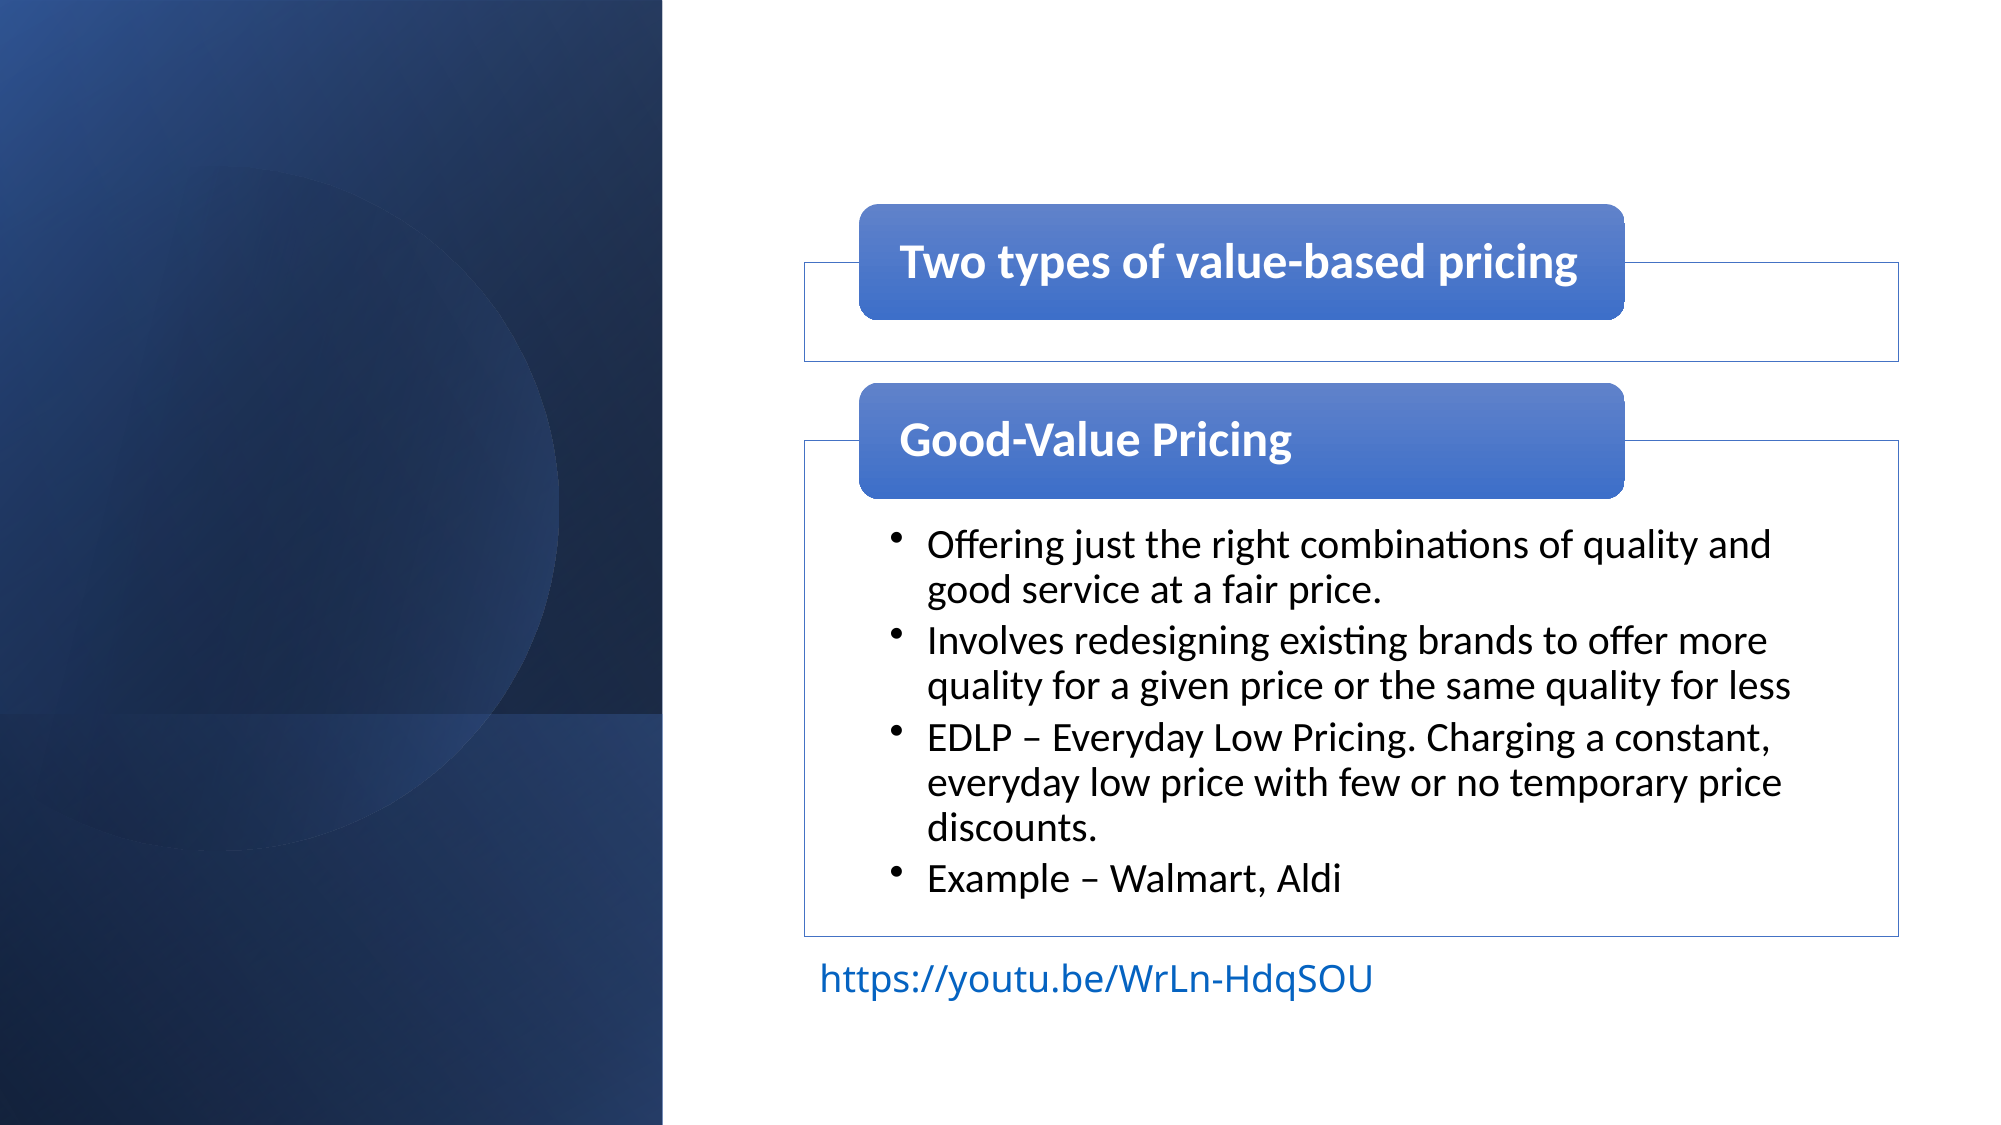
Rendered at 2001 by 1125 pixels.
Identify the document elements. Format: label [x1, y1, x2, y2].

text_box [0, 0, 663, 1125]
text_box [663, 0, 2000, 1125]
text_box [391, 228, 804, 291]
text_box [804, 123, 1899, 1018]
